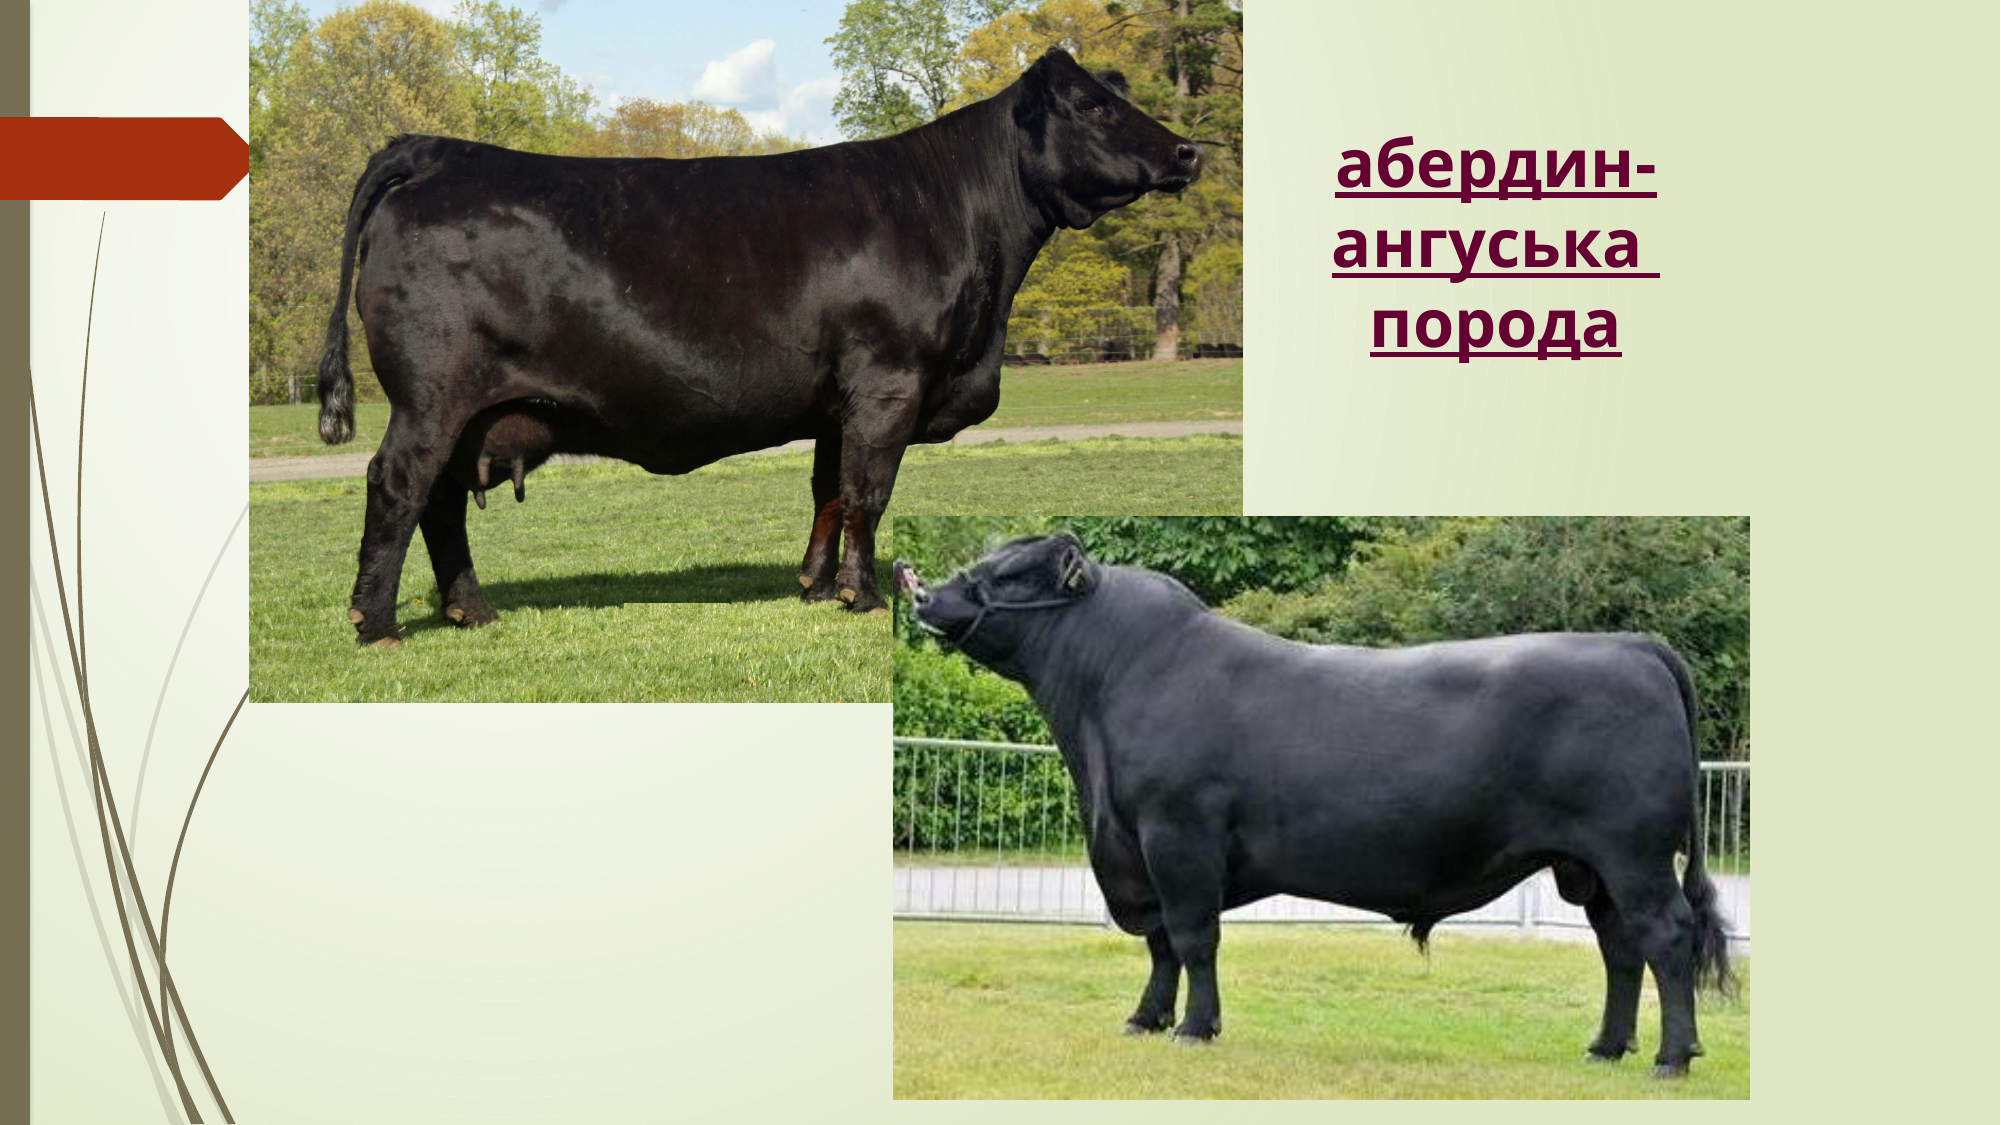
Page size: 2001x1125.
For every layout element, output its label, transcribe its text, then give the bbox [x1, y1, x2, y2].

text_box абердин- ангуська порода [1295, 113, 1697, 369]
picture [249, 0, 1751, 1100]
